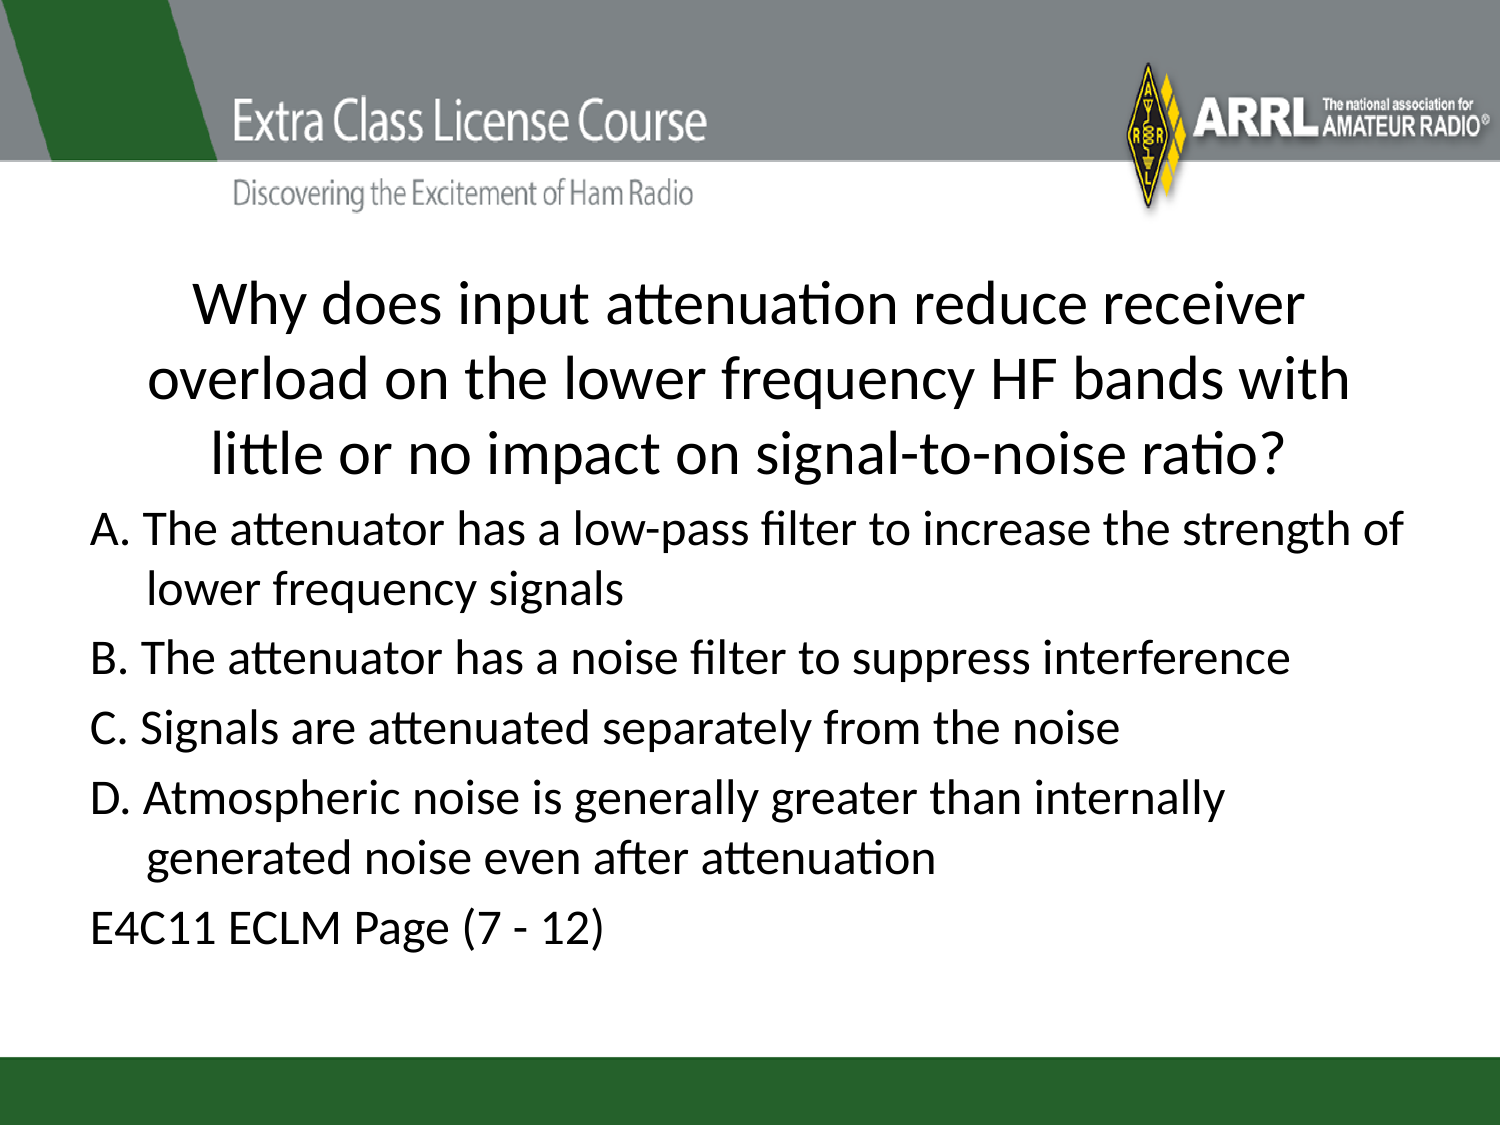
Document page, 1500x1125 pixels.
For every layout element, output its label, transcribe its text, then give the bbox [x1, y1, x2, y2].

picture [0, 0, 1500, 1125]
title Why does input attenuation reduce receiver overload on the lower frequency HF bands with little or no impact on signal-to-noise ratio? [75, 254, 1425, 435]
list A. The attenuator has a low-pass filter to increase the strength of lower frequency signals B. The attenuator has a noise filter to suppress interference C. Signals are attenuated separately from the noise D. Atmospheric noise is generally greater than internally generated noise even after attenuation E4C11 ECLM Page (7 - 12) [75, 487, 1425, 1005]
